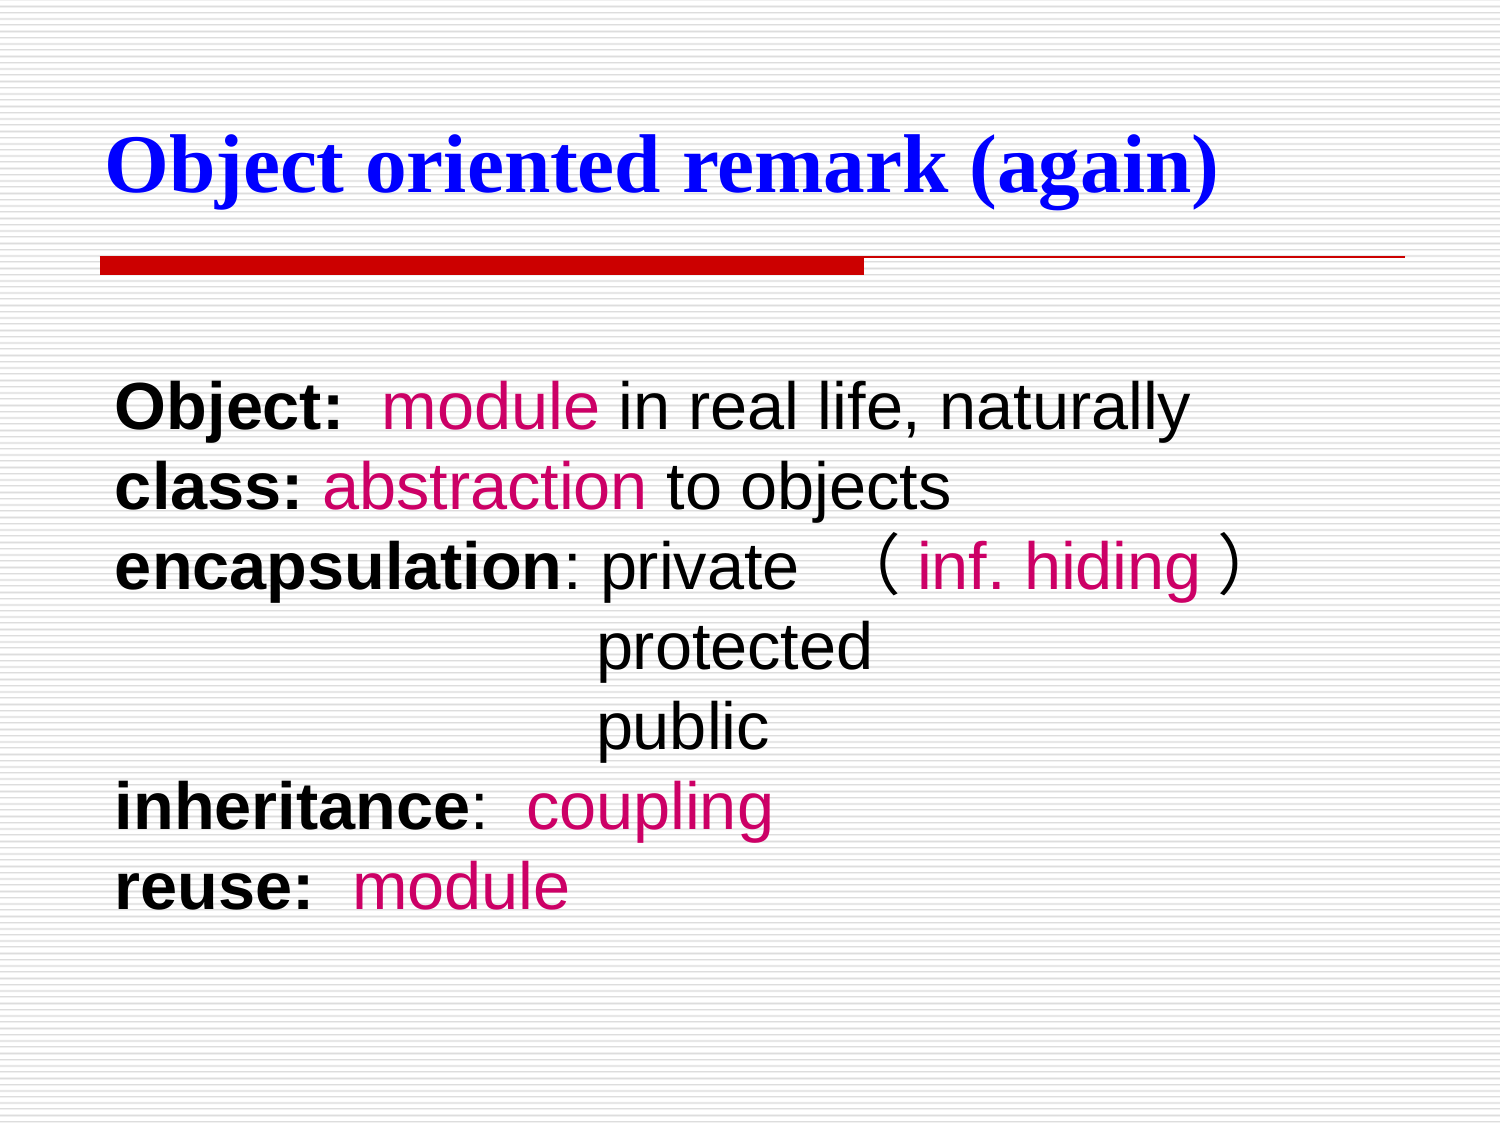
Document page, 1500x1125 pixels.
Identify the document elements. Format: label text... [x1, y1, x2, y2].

picture [0, 0, 1500, 1125]
text_box Object oriented remark (again) [94, 104, 1232, 214]
text_box Object: module in real life, naturally class: abstraction to objects encapsulation: private （inf. hiding） protected public inheritance: coupling reuse: module [115, 363, 1378, 923]
